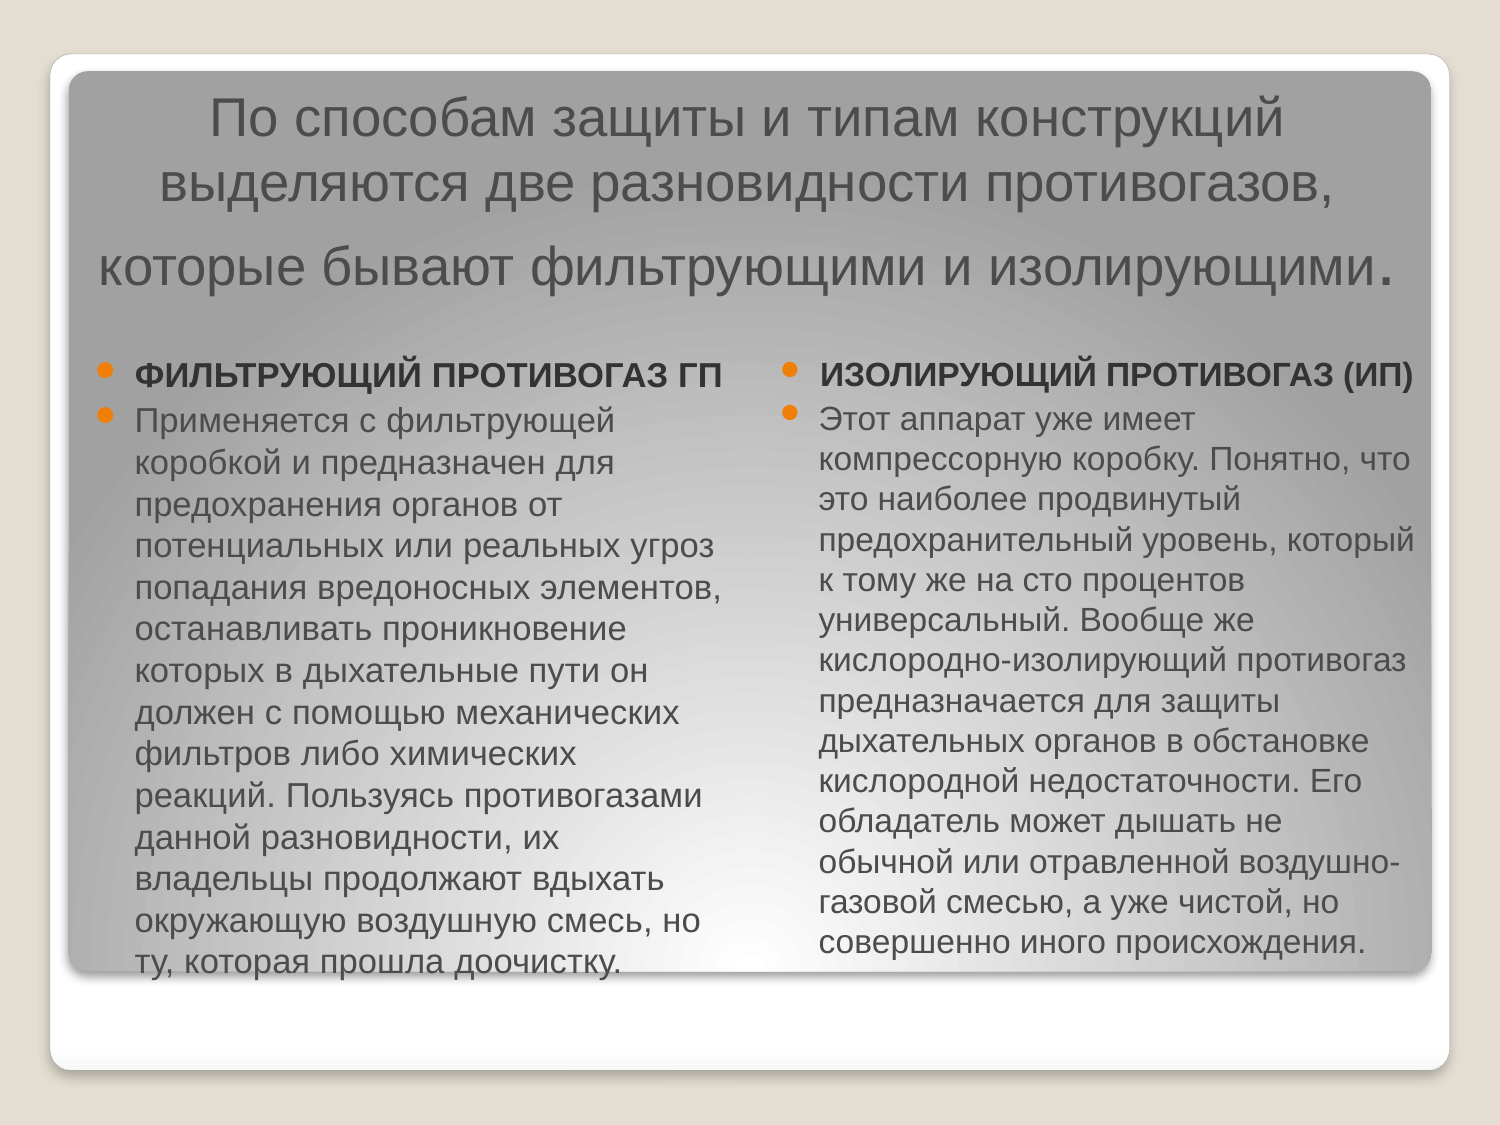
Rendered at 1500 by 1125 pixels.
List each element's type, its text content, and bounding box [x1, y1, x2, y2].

title По способам защиты и типам конструкций выделяются две разновидности противогазов, которые бывают фильтрующими и изолирующими. [76, 54, 1420, 308]
list ФИЛЬТРУЮЩИЙ ПРОТИВОГАЗ ГП Применяется с фильтрующей коробкой и предназначен для предохранения органов от потенциальных или реальных угроз попадания вредоносных элементов, останавливать проникновение которых в дыхательные пути он должен с помощью механических фильтров либо химических реакций. Пользуясь противогазами данной разновидности, их владельцы продолжают вдыхать окружающую воздушную смесь, но ту, которая прошла доочистку. [64, 338, 739, 1059]
list ИЗОЛИРУЮЩИЙ ПРОТИВОГАЗ (ИП) Этот аппарат уже имеет компрессорную коробку. Понятно, что это наиболее продвинутый предохранительный уровень, который к тому же на сто процентов универсальный. Вообще же кислородно-изолирующий противогаз предназначается для защиты дыхательных органов в обстановке кислородной недостаточности. Его обладатель может дышать не обычной или отравленной воздушно-газовой смесью, а уже чистой, но совершенно иного происхождения. [750, 338, 1431, 1059]
